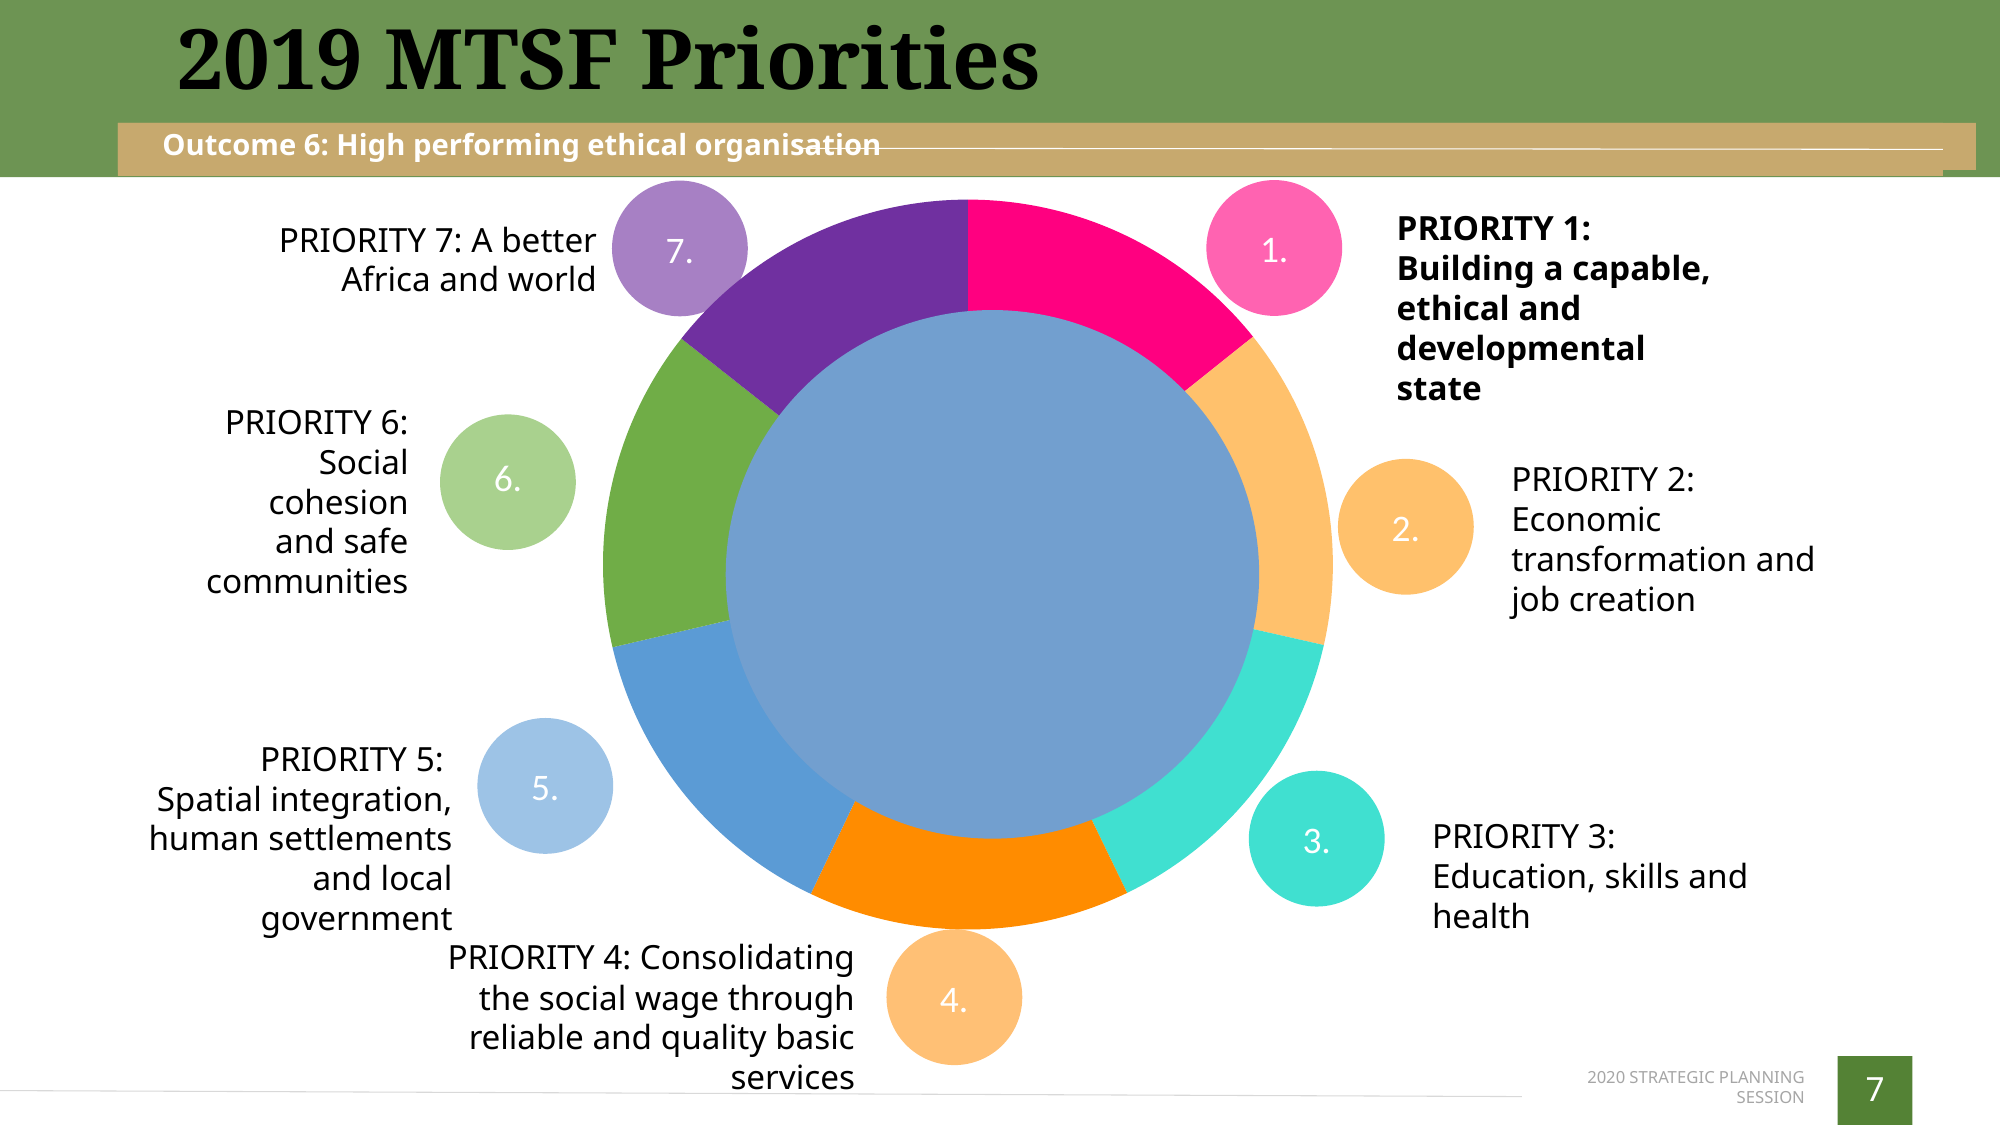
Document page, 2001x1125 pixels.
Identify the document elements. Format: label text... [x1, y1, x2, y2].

text_box 2019 MTSF Priorities [162, 5, 1957, 120]
text_box 1. [1251, 180, 1298, 184]
text_box PRIORITY 5: Spatial integration, human settlements and local government [105, 730, 358, 945]
text_box PRIORITY 4: Consolidating the social wage through reliable and quality basic services [388, 945, 871, 1104]
text_box PRIORITY 7: A better Africa and world [250, 211, 358, 306]
text_box 7. [658, 180, 702, 184]
text_box PRIORITY 6: Social cohesion and safe communities [61, 393, 358, 608]
text_box [117, 122, 1976, 170]
text_box Outcome 6: High performing ethical organisation [162, 125, 1290, 161]
chart [358, 184, 1578, 945]
text_box 4. [886, 945, 1023, 1066]
text_box PRIORITY 3: Education, skills and health [1578, 808, 1779, 943]
text_box PRIORITY 1: Building a capable, ethical and developmental state [1578, 200, 1740, 415]
text_box PRIORITY 2: Economic transformation and job creation [1578, 451, 1859, 626]
